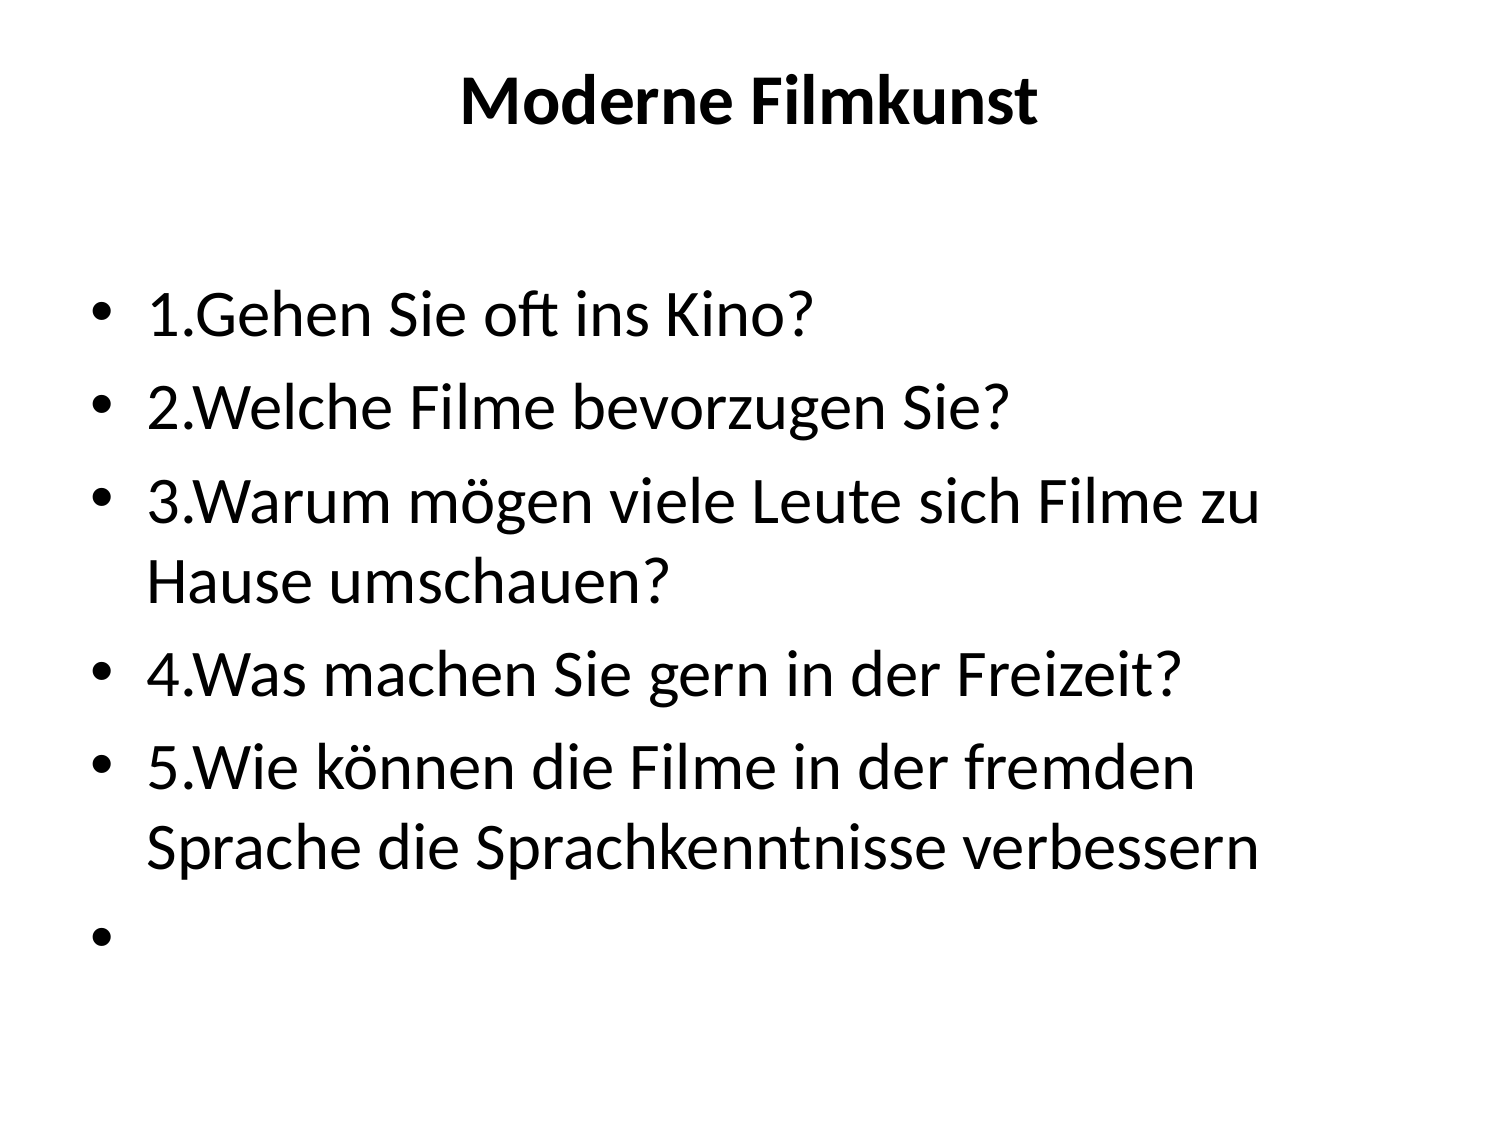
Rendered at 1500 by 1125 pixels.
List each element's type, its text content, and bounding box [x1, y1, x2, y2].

list 1.Gehen Sie oft ins Kino? 2.Welche Filme bevorzugen Sie? 3.Warum mögen viele Leute sich Filme zu Hause umschauen? 4.Was machen Sie gern in der Freizeit? 5.Wie können die Filme in der fremden Sprache die Sprachkenntnisse verbessern [75, 262, 1425, 1005]
title Moderne Filmkunst [75, 45, 1425, 233]
